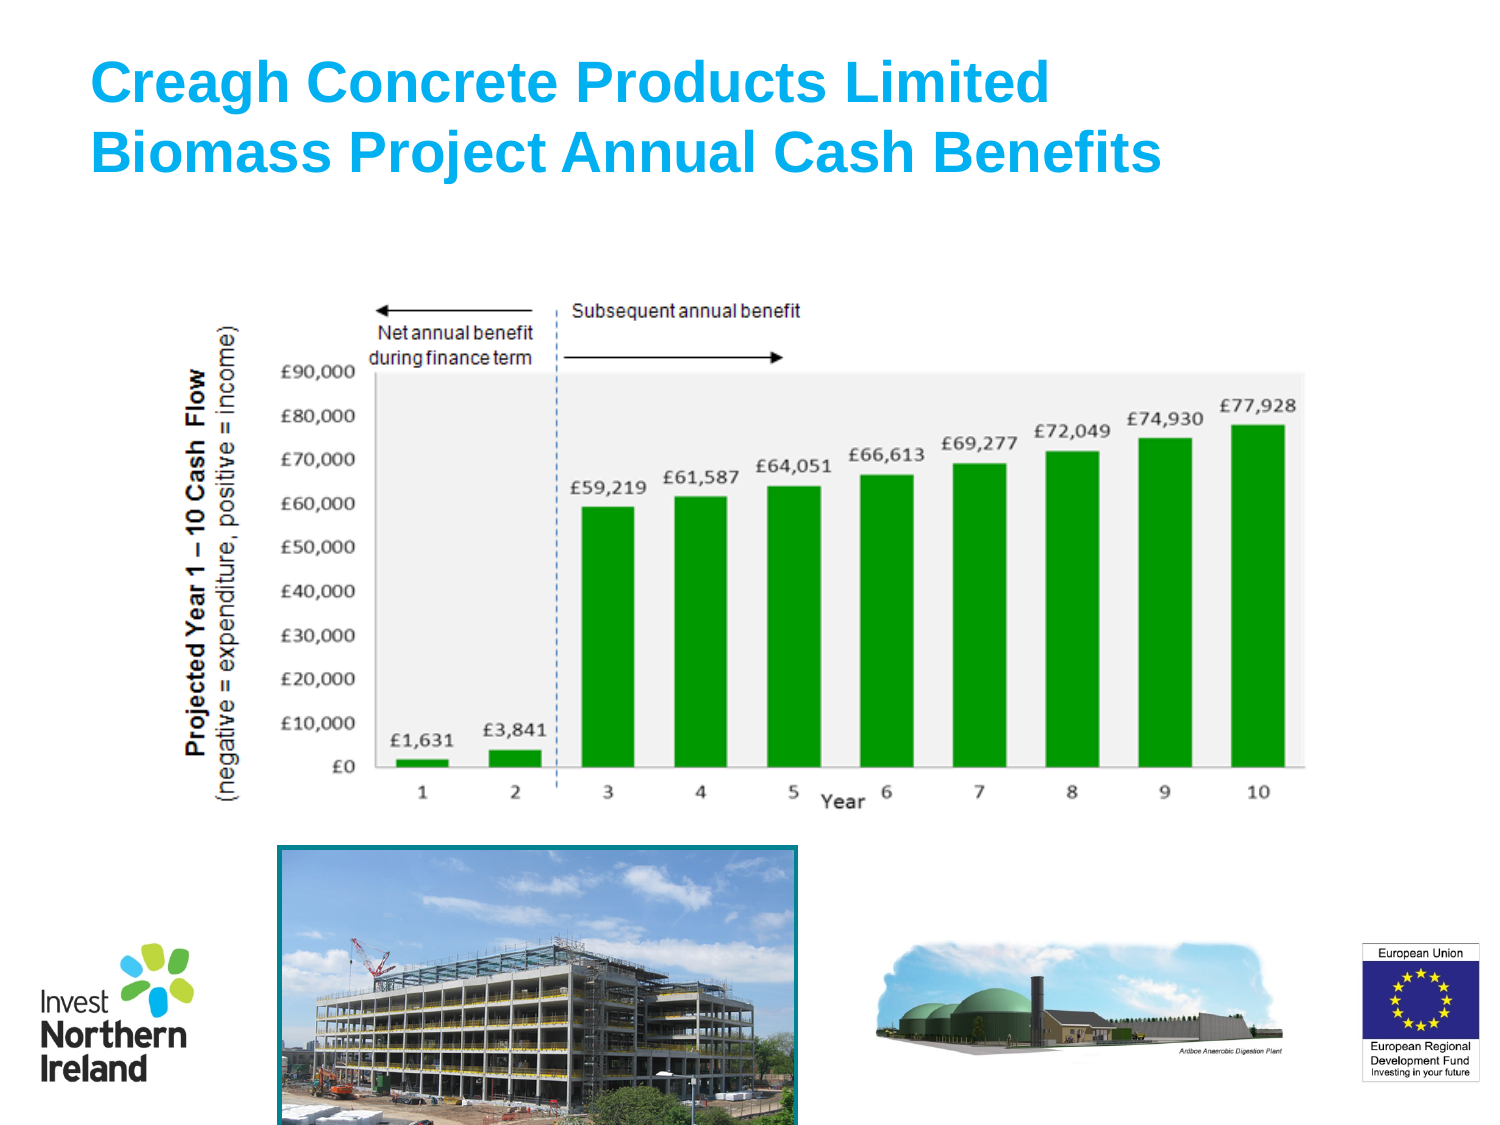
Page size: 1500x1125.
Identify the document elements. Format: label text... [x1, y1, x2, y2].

title Creagh Concrete Products Limited Biomass Project Annual Cash Benefits [75, 66, 1400, 233]
picture [0, 0, 1500, 1125]
